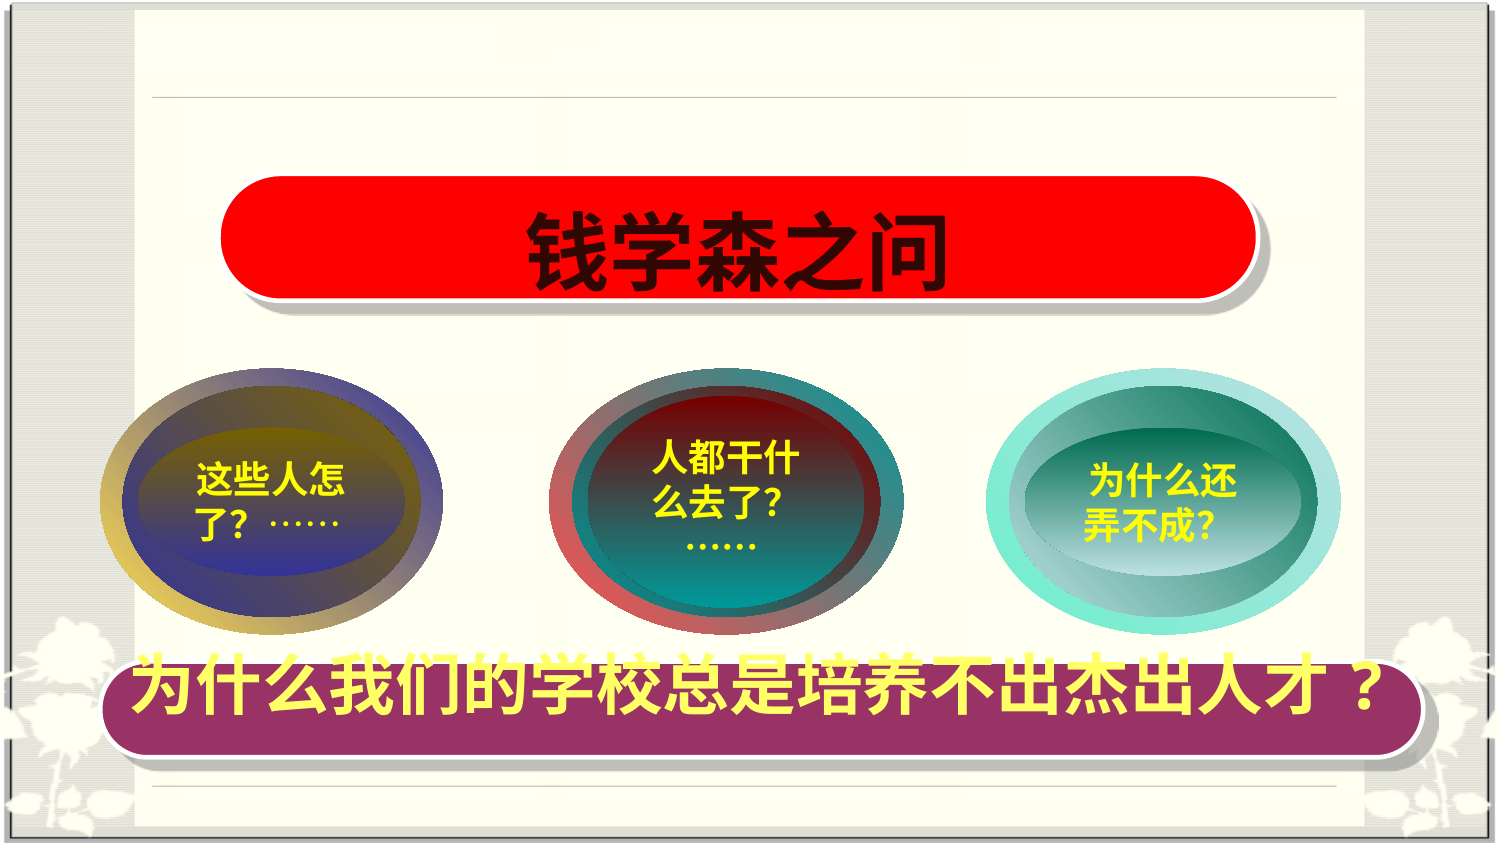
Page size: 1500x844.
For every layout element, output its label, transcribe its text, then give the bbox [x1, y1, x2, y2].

text_box 为什么我们的学校总是培养不出杰出人才? [100, 661, 1424, 758]
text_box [985, 368, 1341, 635]
text_box 钱学森之问 [218, 173, 1259, 301]
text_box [100, 368, 443, 635]
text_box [548, 368, 904, 635]
picture [0, 0, 1500, 844]
